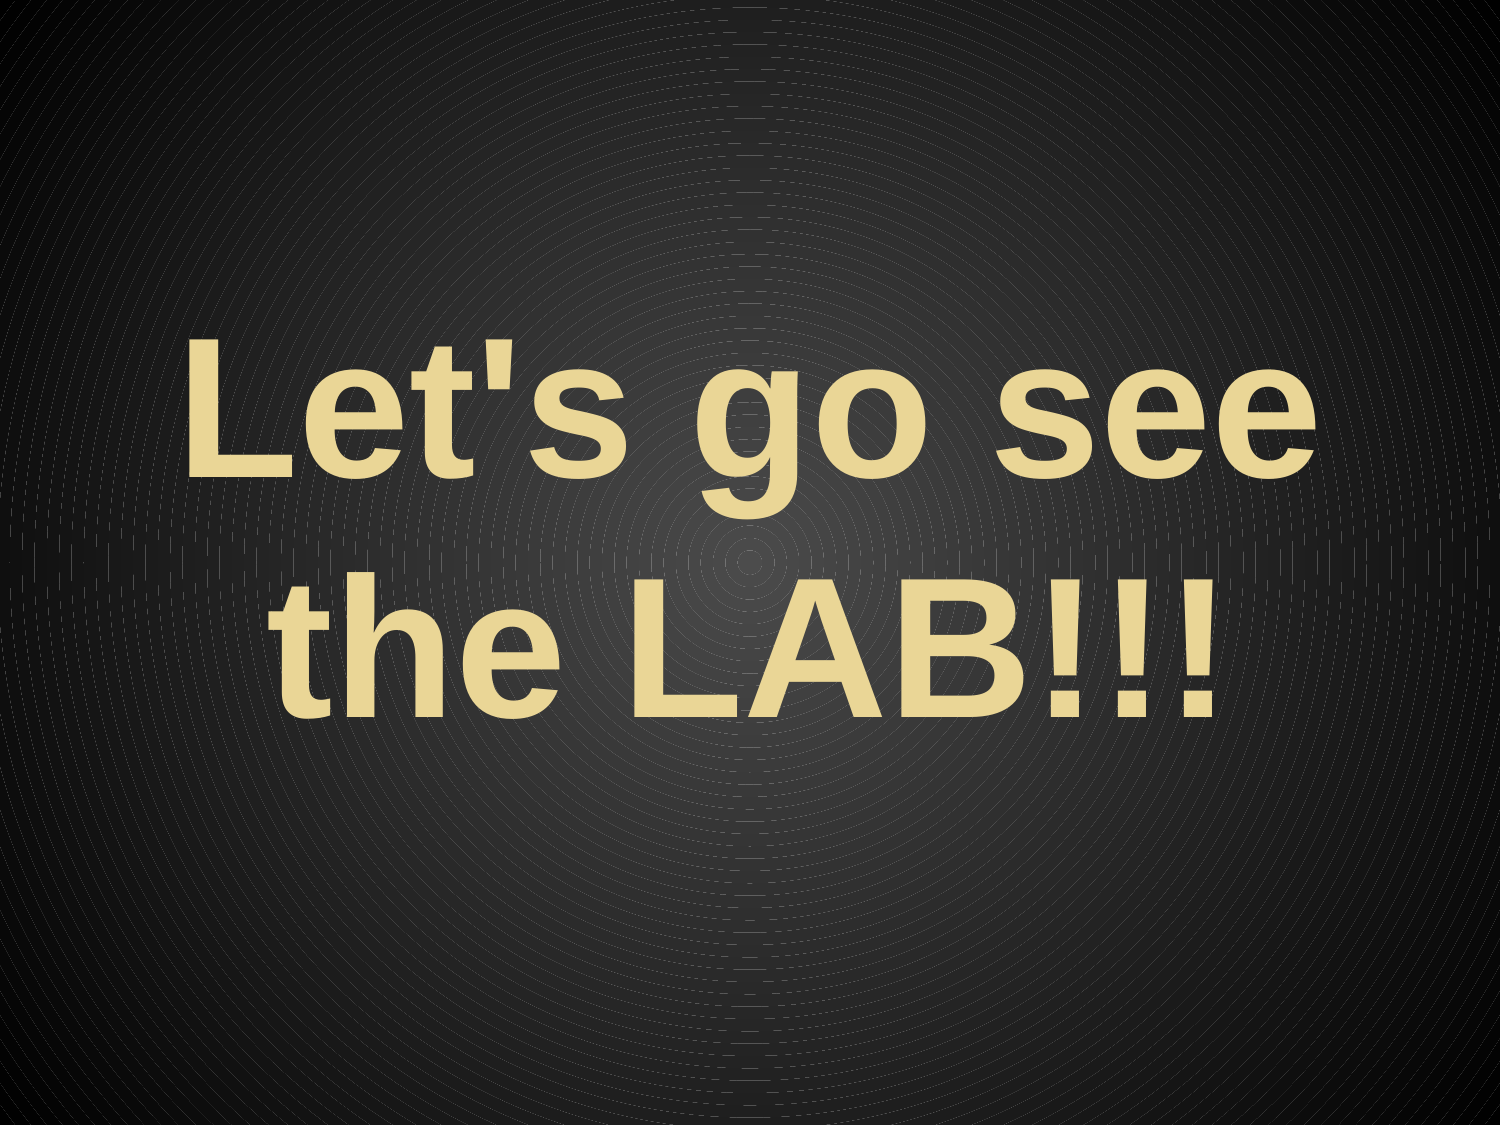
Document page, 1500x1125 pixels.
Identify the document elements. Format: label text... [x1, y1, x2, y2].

list Let's go see the LAB!!! [75, 262, 1425, 1078]
